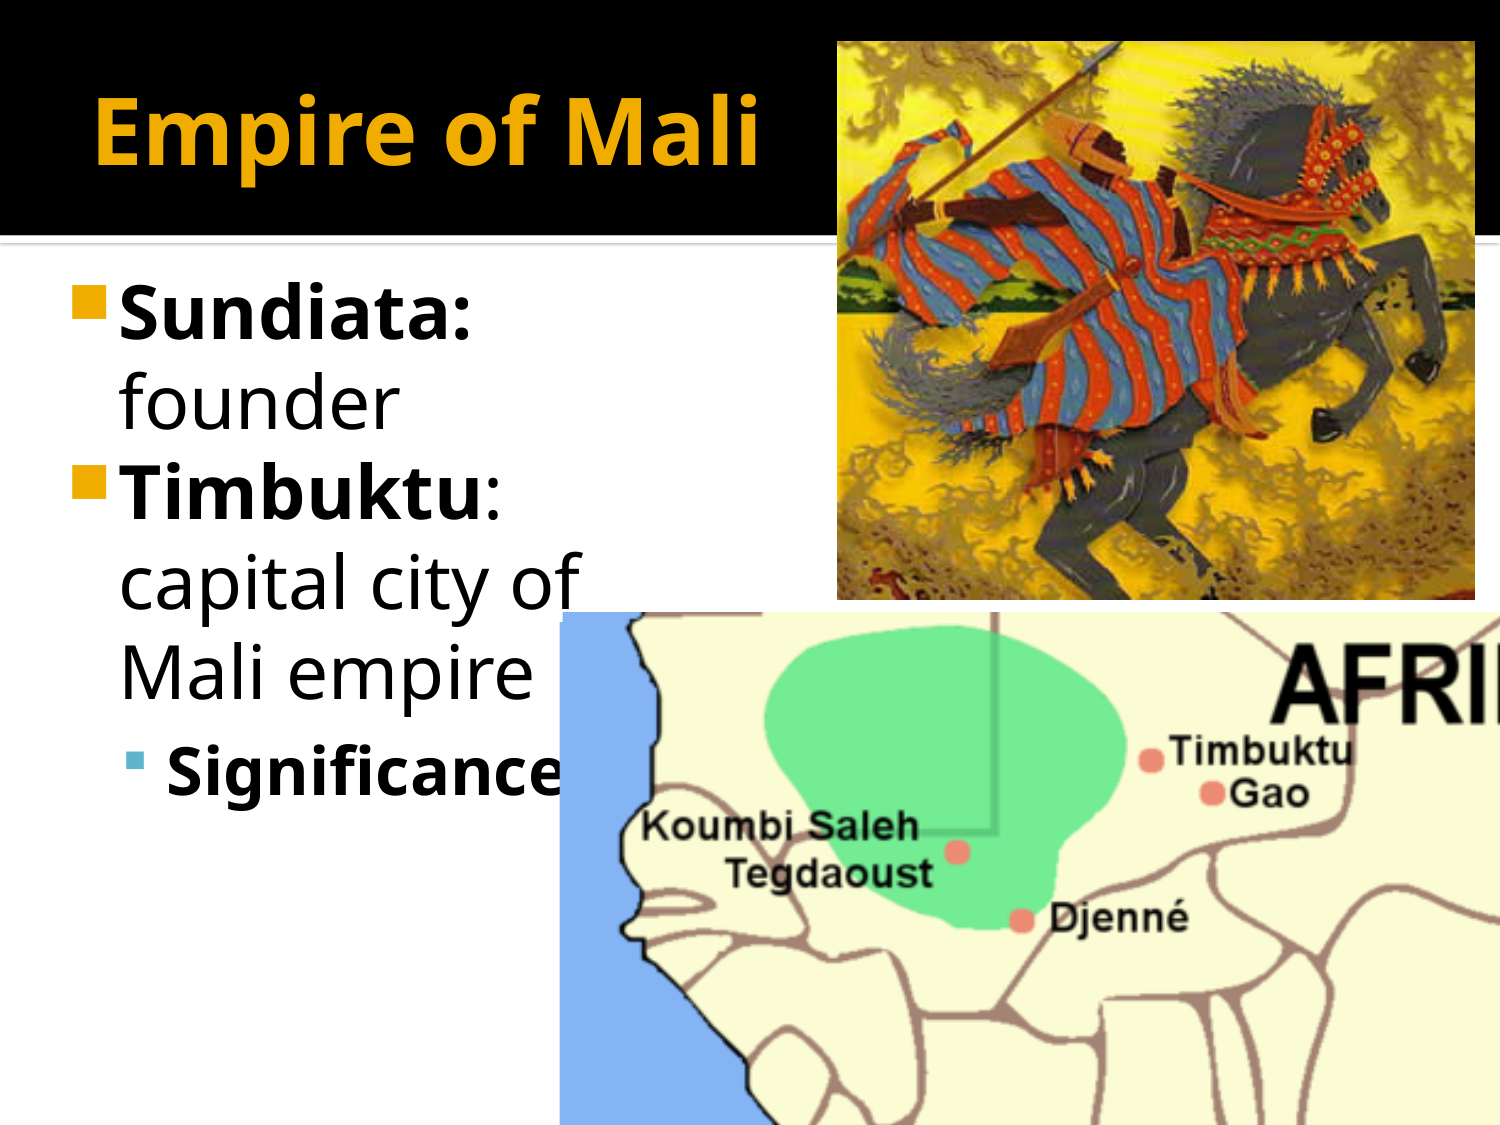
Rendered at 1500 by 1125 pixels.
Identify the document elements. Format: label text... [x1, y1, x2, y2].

list Sundiata: founder Timbuktu: capital city of Mali empire Significance? [37, 249, 713, 1009]
picture [837, 41, 1475, 600]
title Empire of Mali [75, 25, 1425, 231]
picture [559, 612, 1500, 1125]
